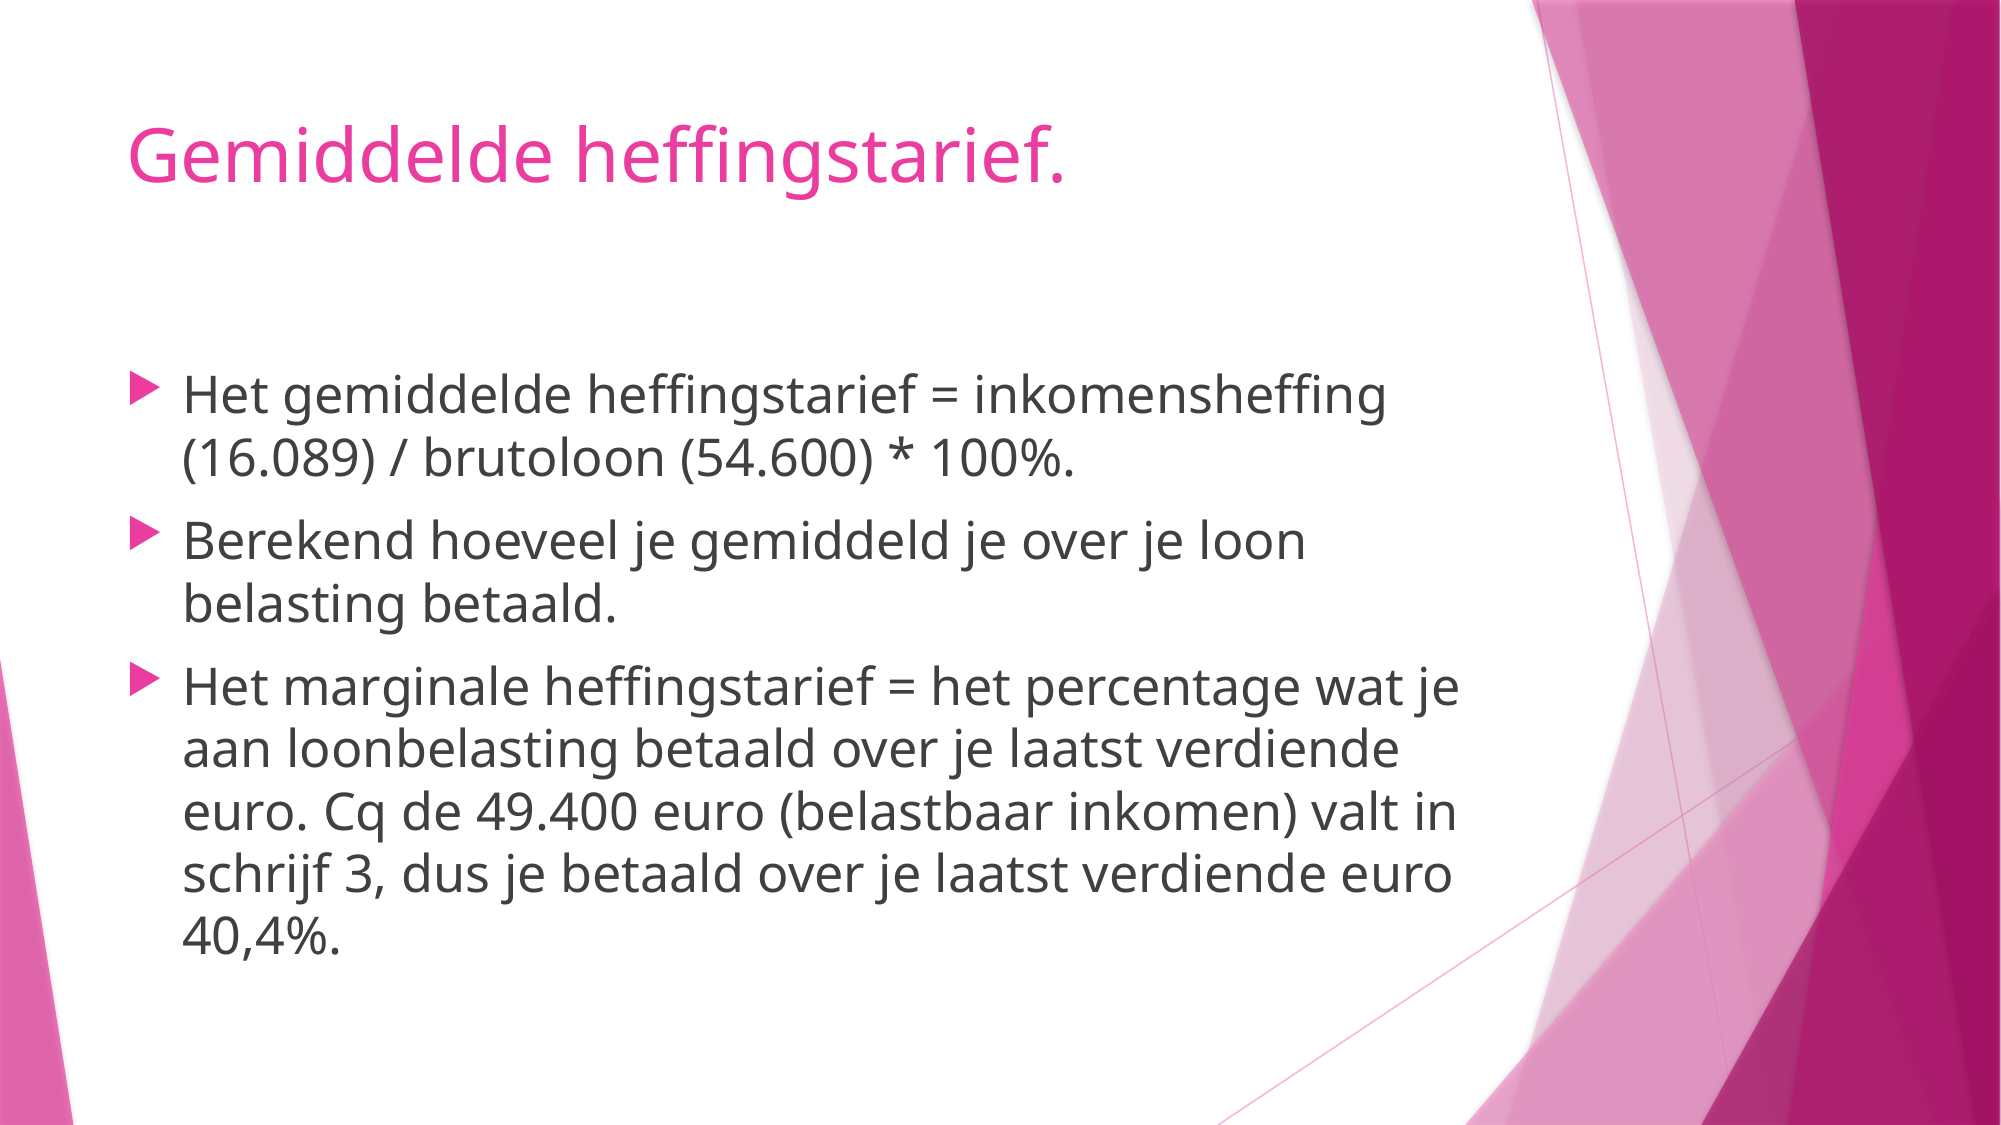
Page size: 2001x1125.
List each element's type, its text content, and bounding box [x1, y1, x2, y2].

title Gemiddelde heffingstarief. [111, 99, 1522, 317]
list Het gemiddelde heffingstarief = inkomensheffing (16.089) / brutoloon (54.600) * 100%. Berekend hoeveel je gemiddeld je over je loon belasting betaald. Het marginale heffingstarief = het percentage wat je aan loonbelasting betaald over je laatst verdiende euro. Cq de 49.400 euro (belastbaar inkomen) valt in schrijf 3, dus je betaald over je laatst verdiende euro 40,4%. [111, 354, 1522, 992]
